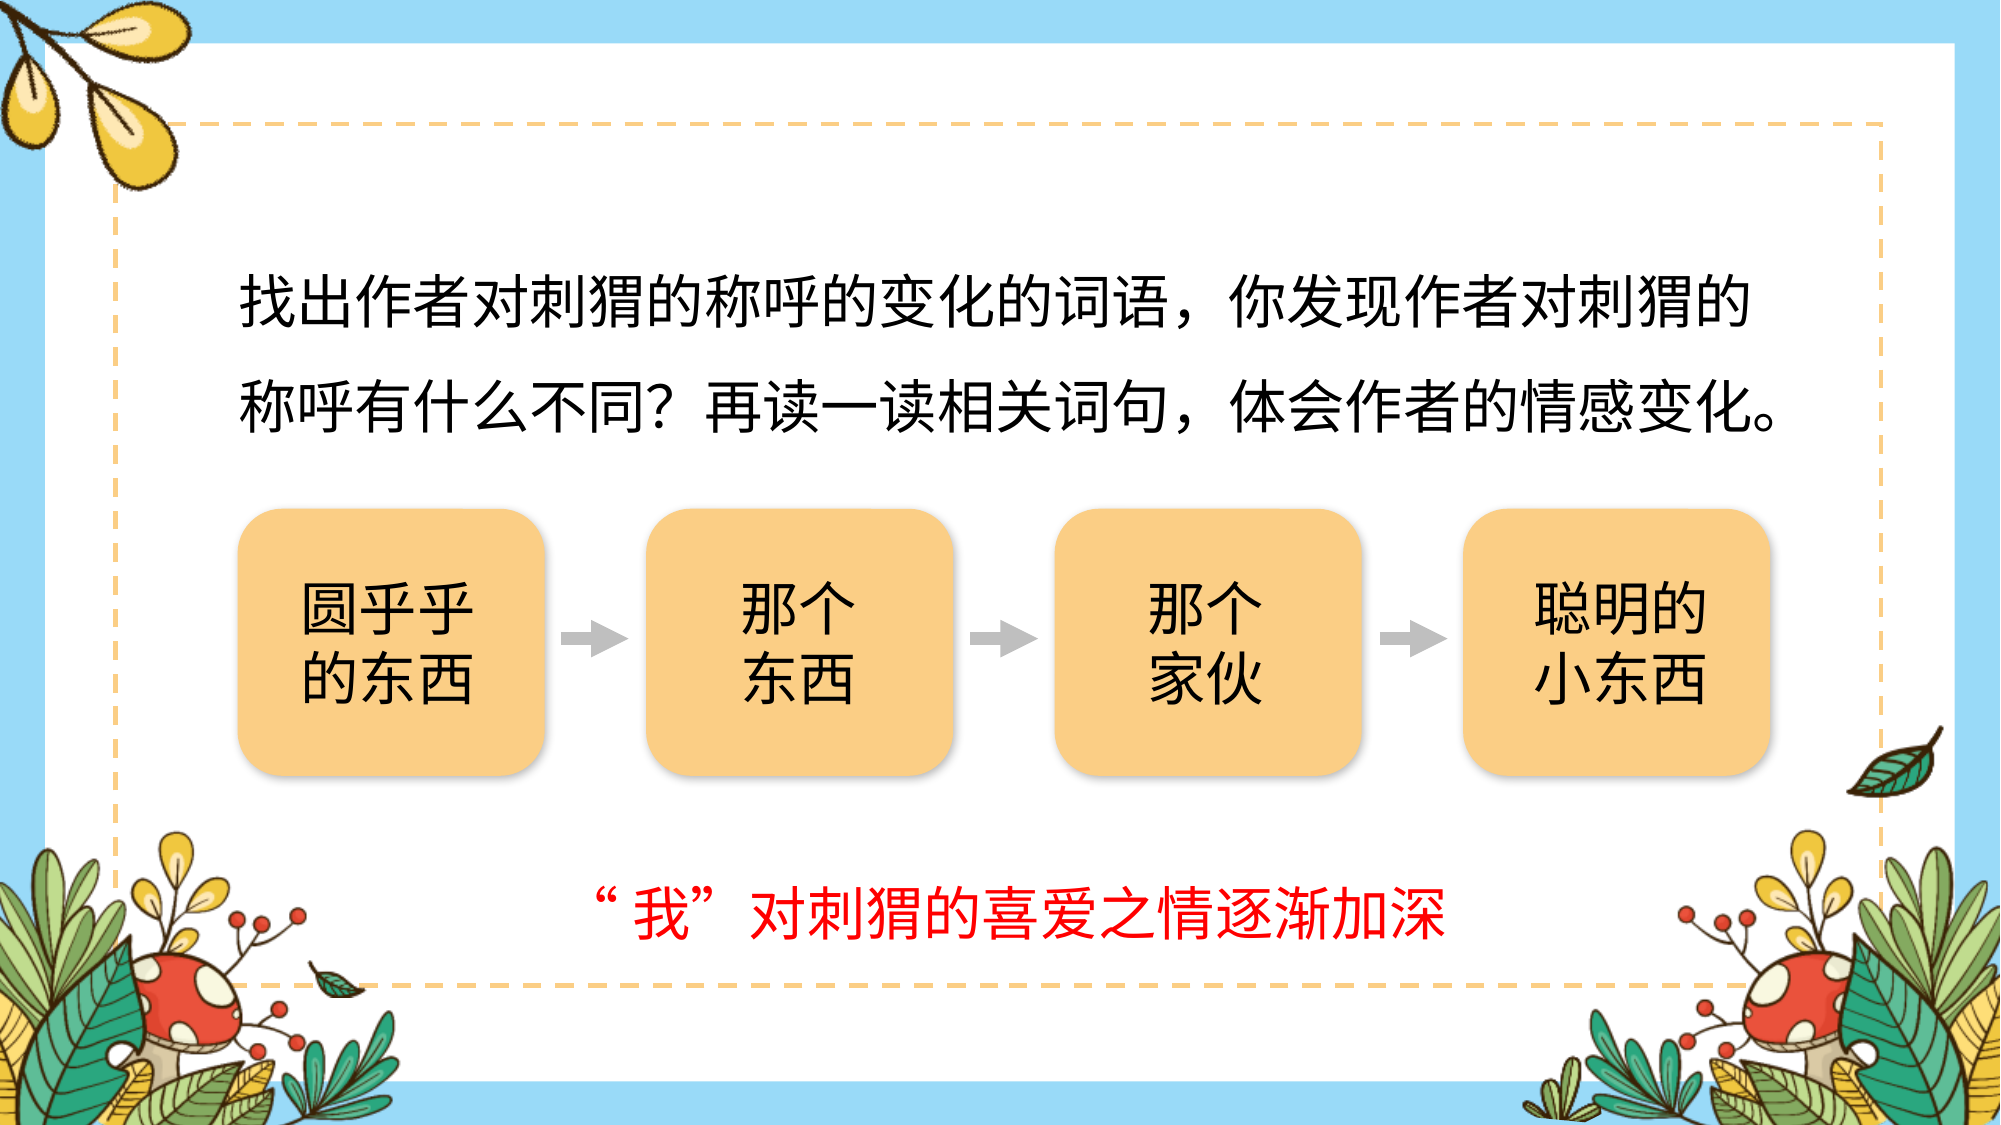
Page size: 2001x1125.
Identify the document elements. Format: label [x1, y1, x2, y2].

text_box [1463, 508, 1771, 776]
text_box [0, 0, 2000, 1125]
text_box [1054, 508, 1362, 776]
text_box [237, 508, 545, 776]
text_box [646, 508, 954, 776]
